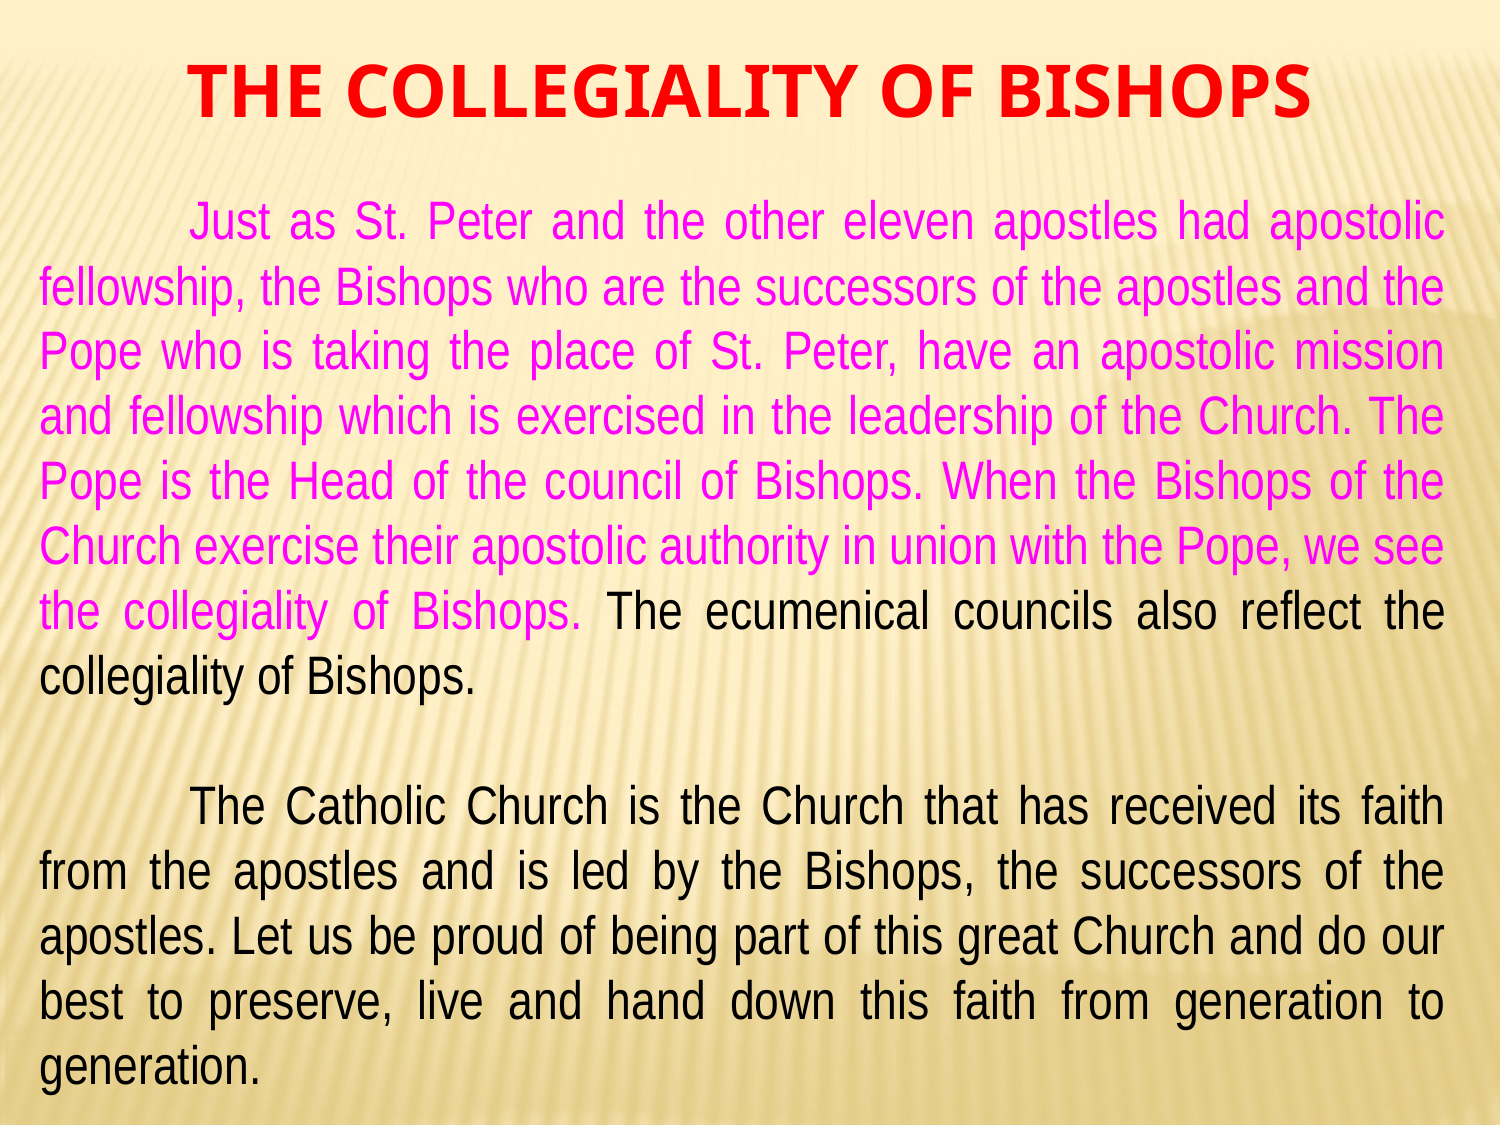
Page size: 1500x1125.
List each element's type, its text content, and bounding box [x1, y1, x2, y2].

text_box Just as St. Peter and the other eleven apostles had apostolic fellowship, the Bishops who are the successors of the apostles and the Pope who is taking the place of St. Peter, have an apostolic mission and fellowship which is exercised in the leadership of the Church. The Pope is the Head of the council of Bishops. When the Bishops of the Church exercise their apostolic authority in union with the Pope, we see the collegiality of Bishops. The ecumenical councils also reflect the collegiality of Bishops. The Catholic Church is the Church that has received its faith from the apostles and is led by the Bishops, the successors of the apostles. Let us be proud of being part of this great Church and do our best to preserve, live and hand down this faith from generation to generation. [24, 178, 1463, 1103]
text_box THE COLLEGIALITY OF BISHOPS [0, 37, 1500, 140]
